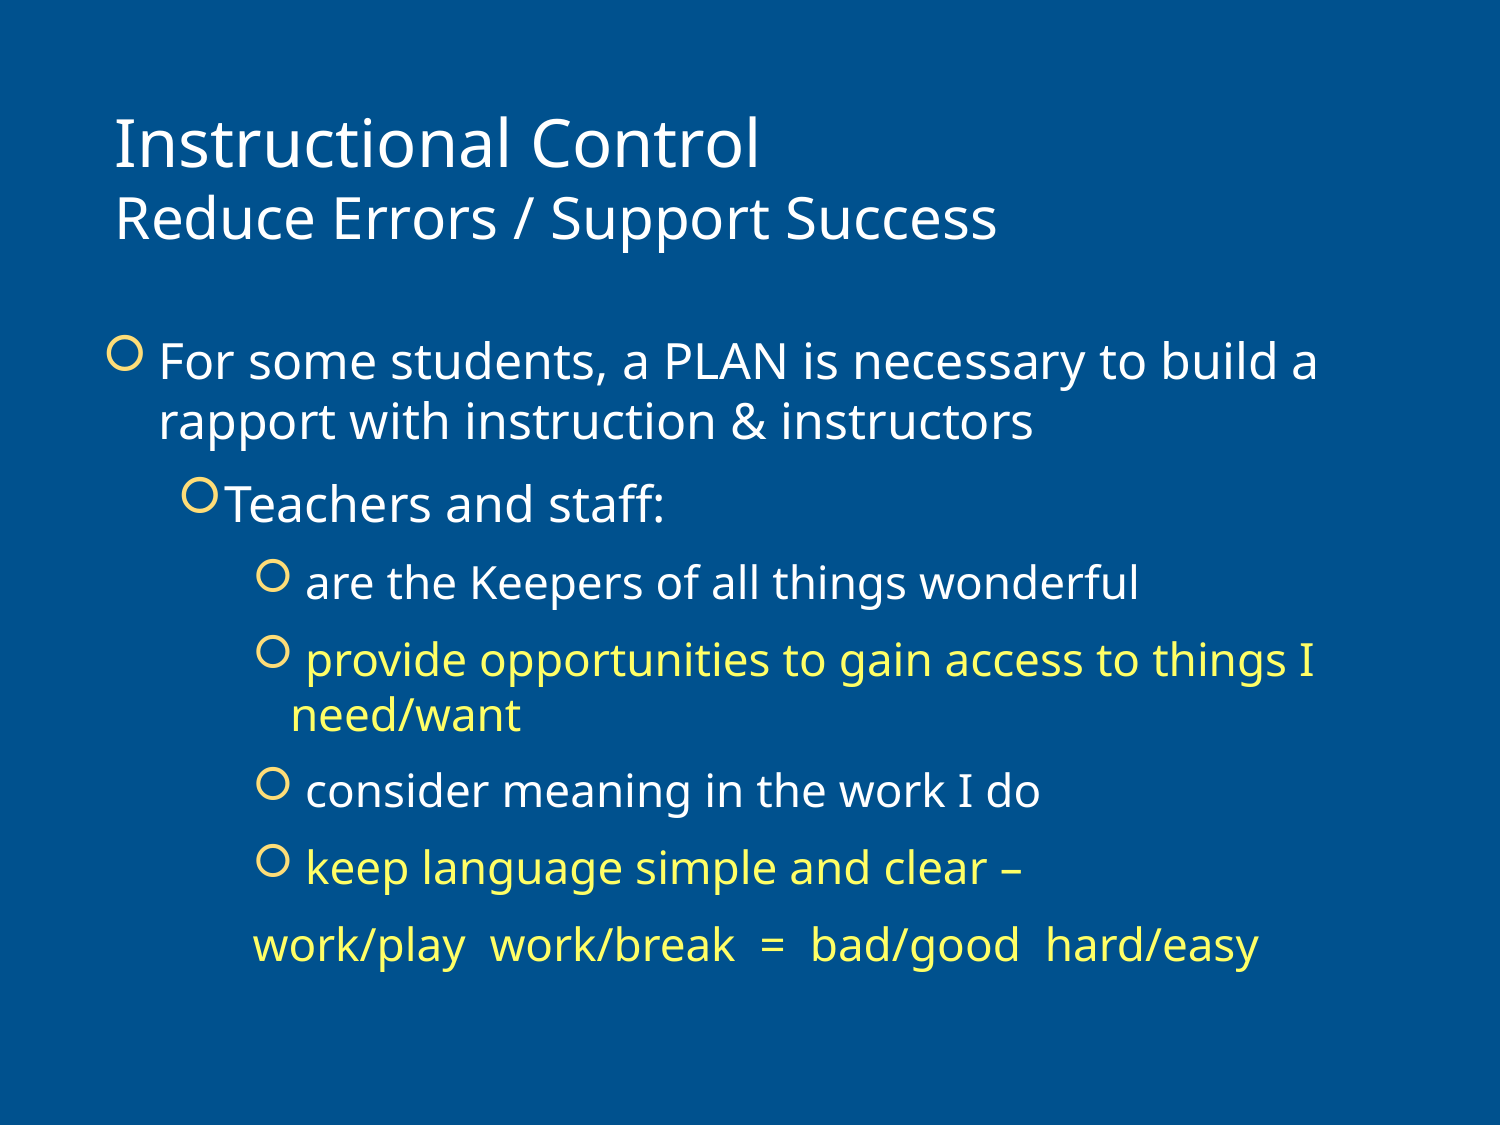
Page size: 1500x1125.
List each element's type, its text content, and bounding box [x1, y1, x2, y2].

list For some students, a PLAN is necessary to build a rapport with instruction & instructors Teachers and staff: are the Keepers of all things wonderful provide opportunities to gain access to things I need/want consider meaning in the work I do keep language simple and clear – work/play work/break = bad/good hard/easy [87, 299, 1425, 1000]
title Instructional Control Reduce Errors / Support Success [99, 99, 1435, 252]
